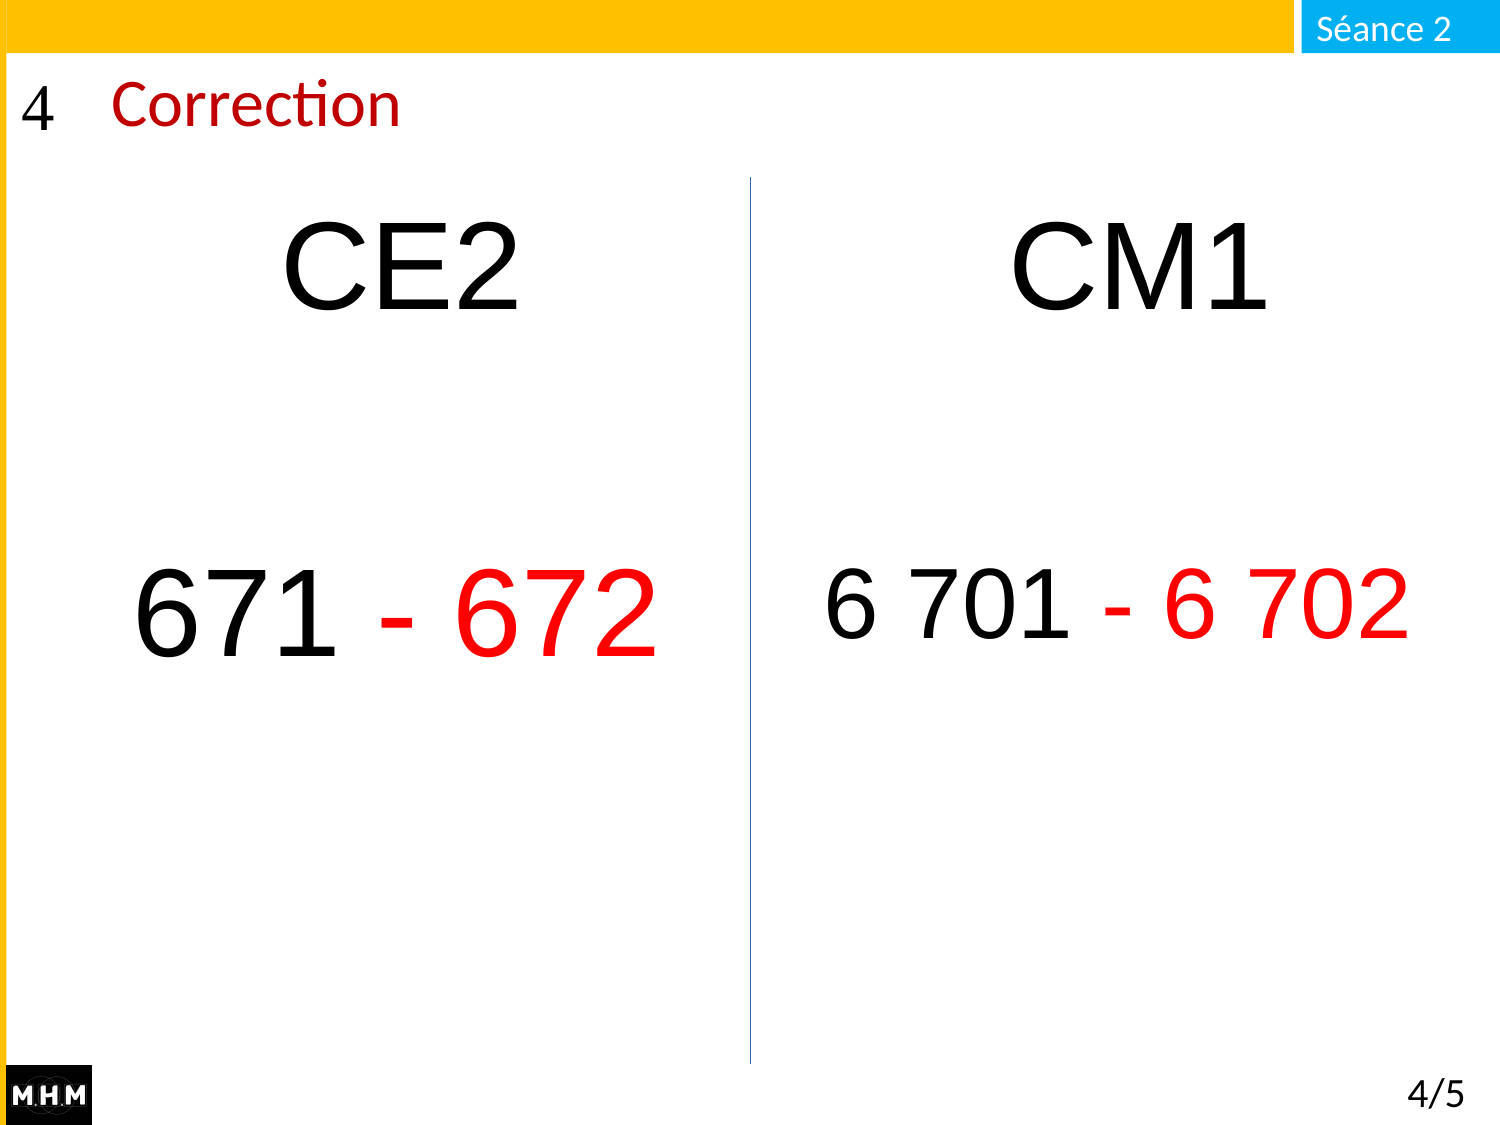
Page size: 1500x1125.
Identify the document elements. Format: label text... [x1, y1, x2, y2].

text_box CE2 CM1 [265, 177, 1300, 332]
text_box 671 - 672 [118, 524, 680, 680]
title Correction [96, 60, 1391, 150]
list 4/5 [1373, 1064, 1500, 1125]
text_box 6 701 - 6 702 [808, 531, 1447, 658]
picture [6, 1065, 92, 1125]
